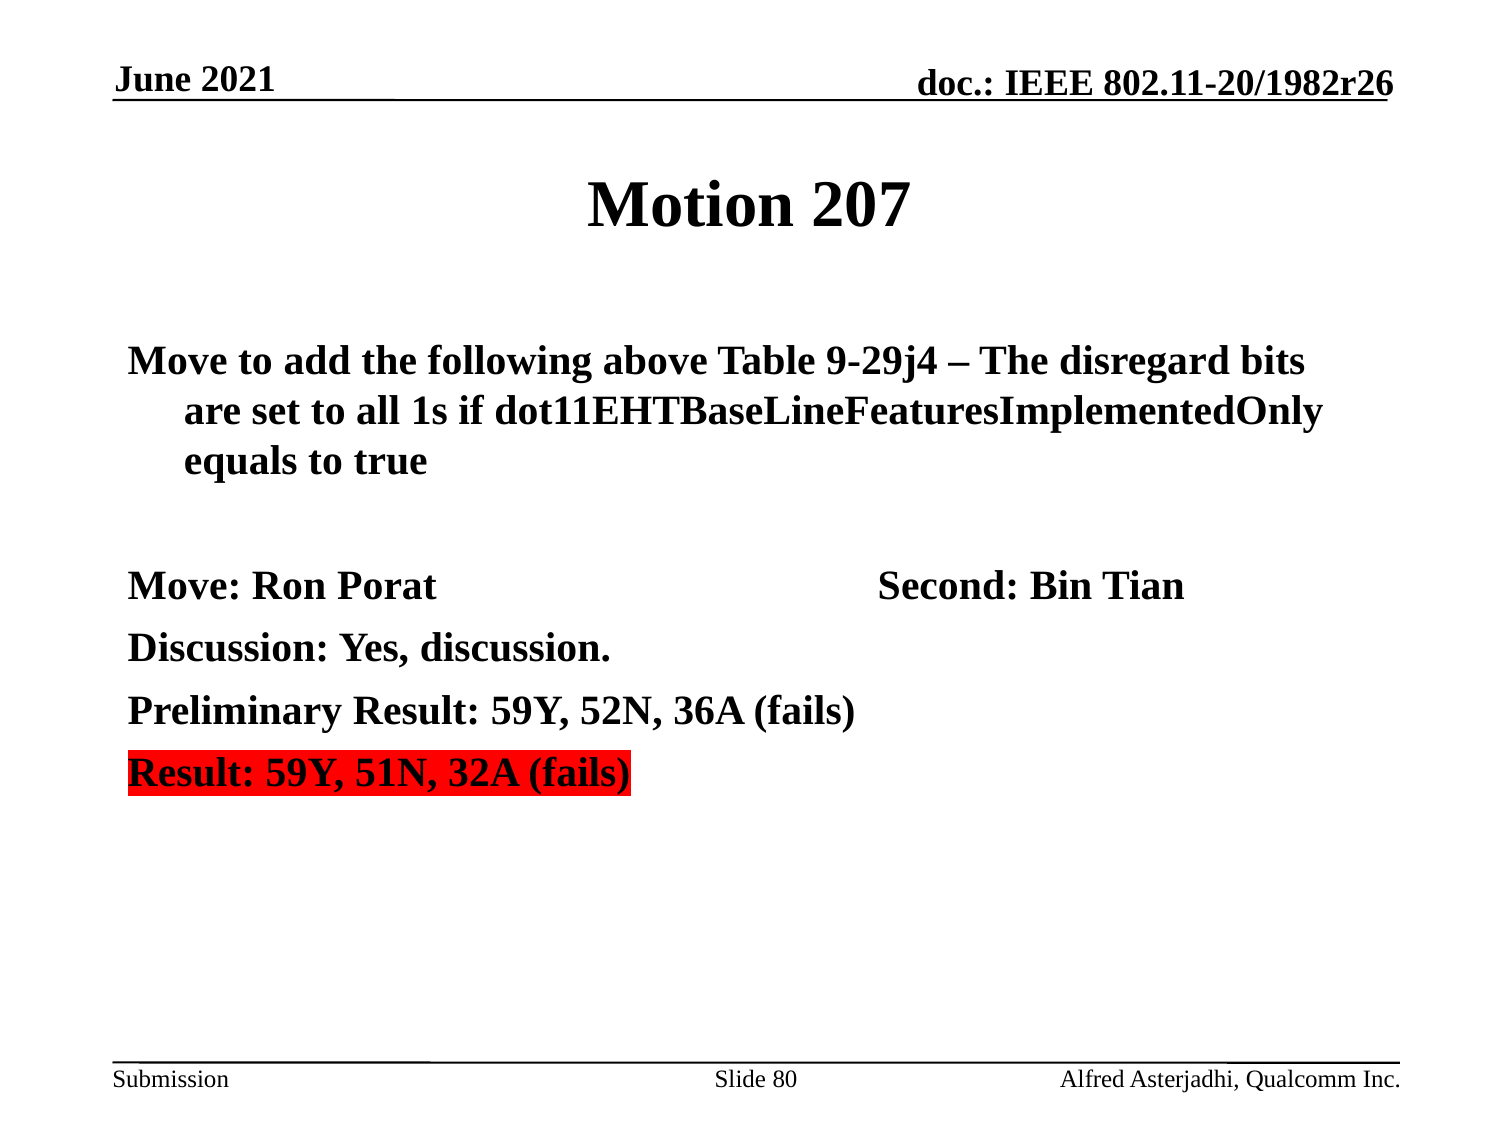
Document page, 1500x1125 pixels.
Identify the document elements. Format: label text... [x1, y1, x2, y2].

list Move to add the following above Table 9-29j4 – The disregard bits are set to all 1s if dot11EHTBaseLineFeaturesImplementedOnly equals to true Move: Ron Porat Second: Bin Tian Discussion: Yes, discussion. Preliminary Result: 59Y, 52N, 36A (fails) Result: 59Y, 51N, 32A (fails) [112, 324, 1388, 1000]
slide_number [114, 54, 423, 100]
title Motion 207 [112, 112, 1388, 288]
slide_number Slide 80 [712, 1061, 800, 1123]
footer Alfred Asterjadhi, Qualcomm Inc. [878, 1061, 1402, 1093]
